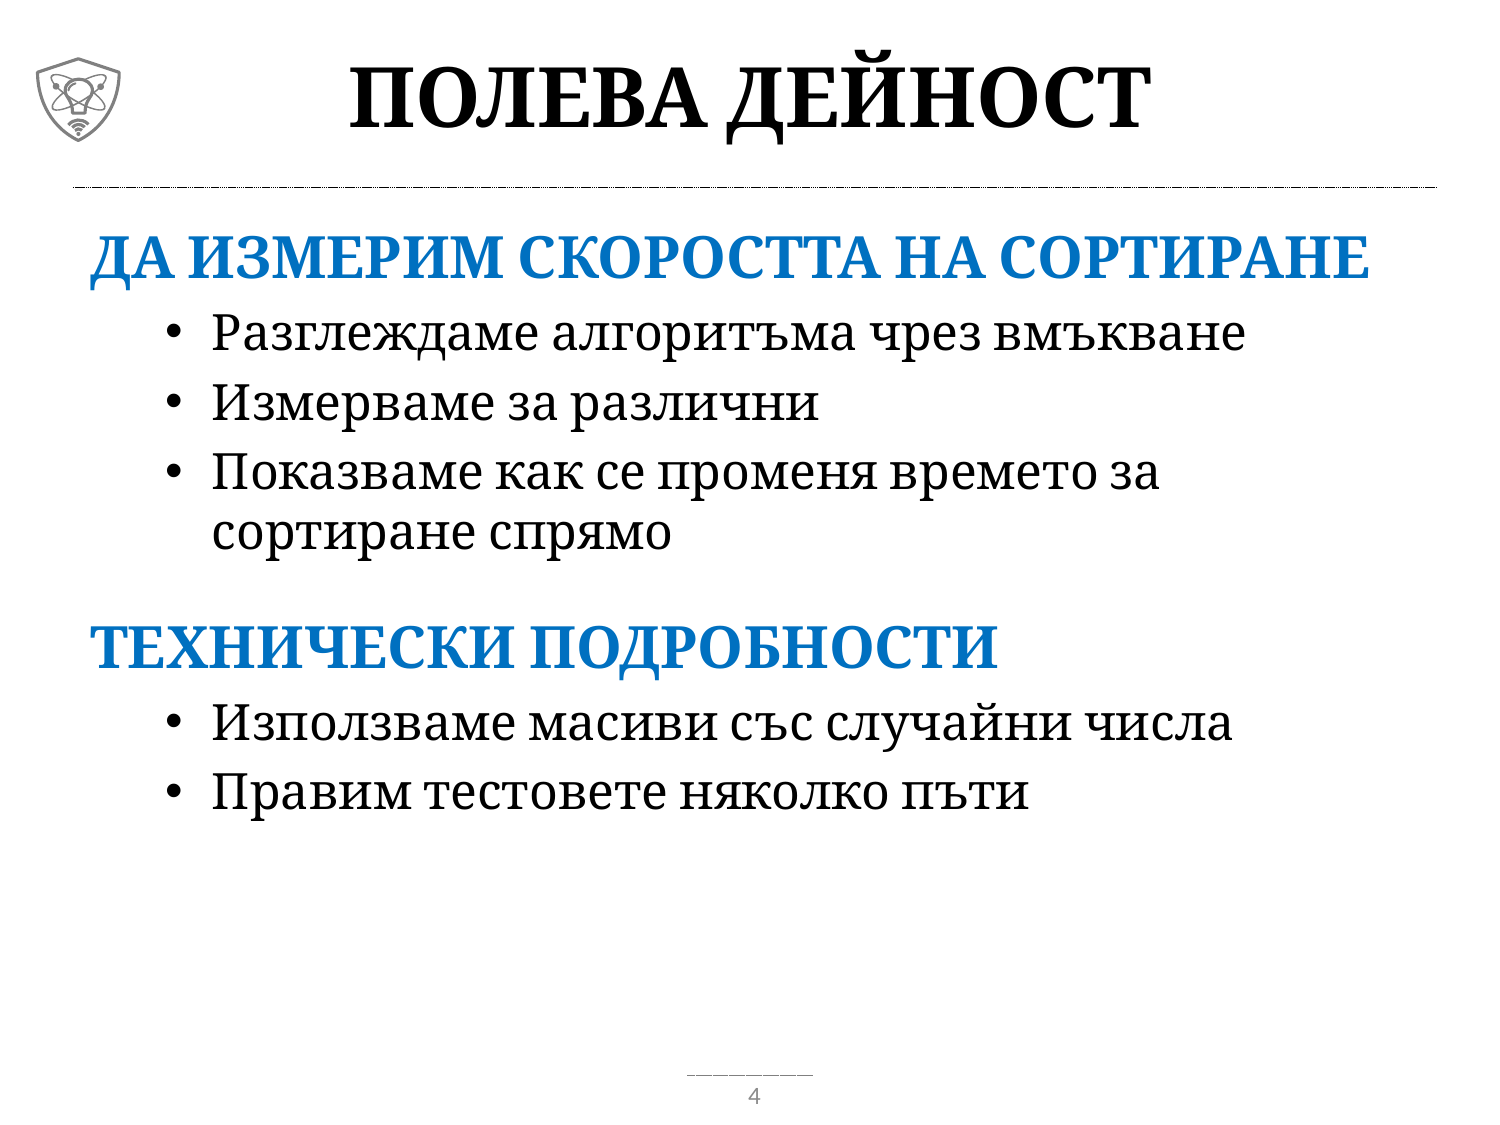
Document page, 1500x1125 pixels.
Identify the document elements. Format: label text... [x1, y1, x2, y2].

title Полева дейност [0, 0, 1500, 188]
slide_number 4 [579, 1065, 930, 1125]
